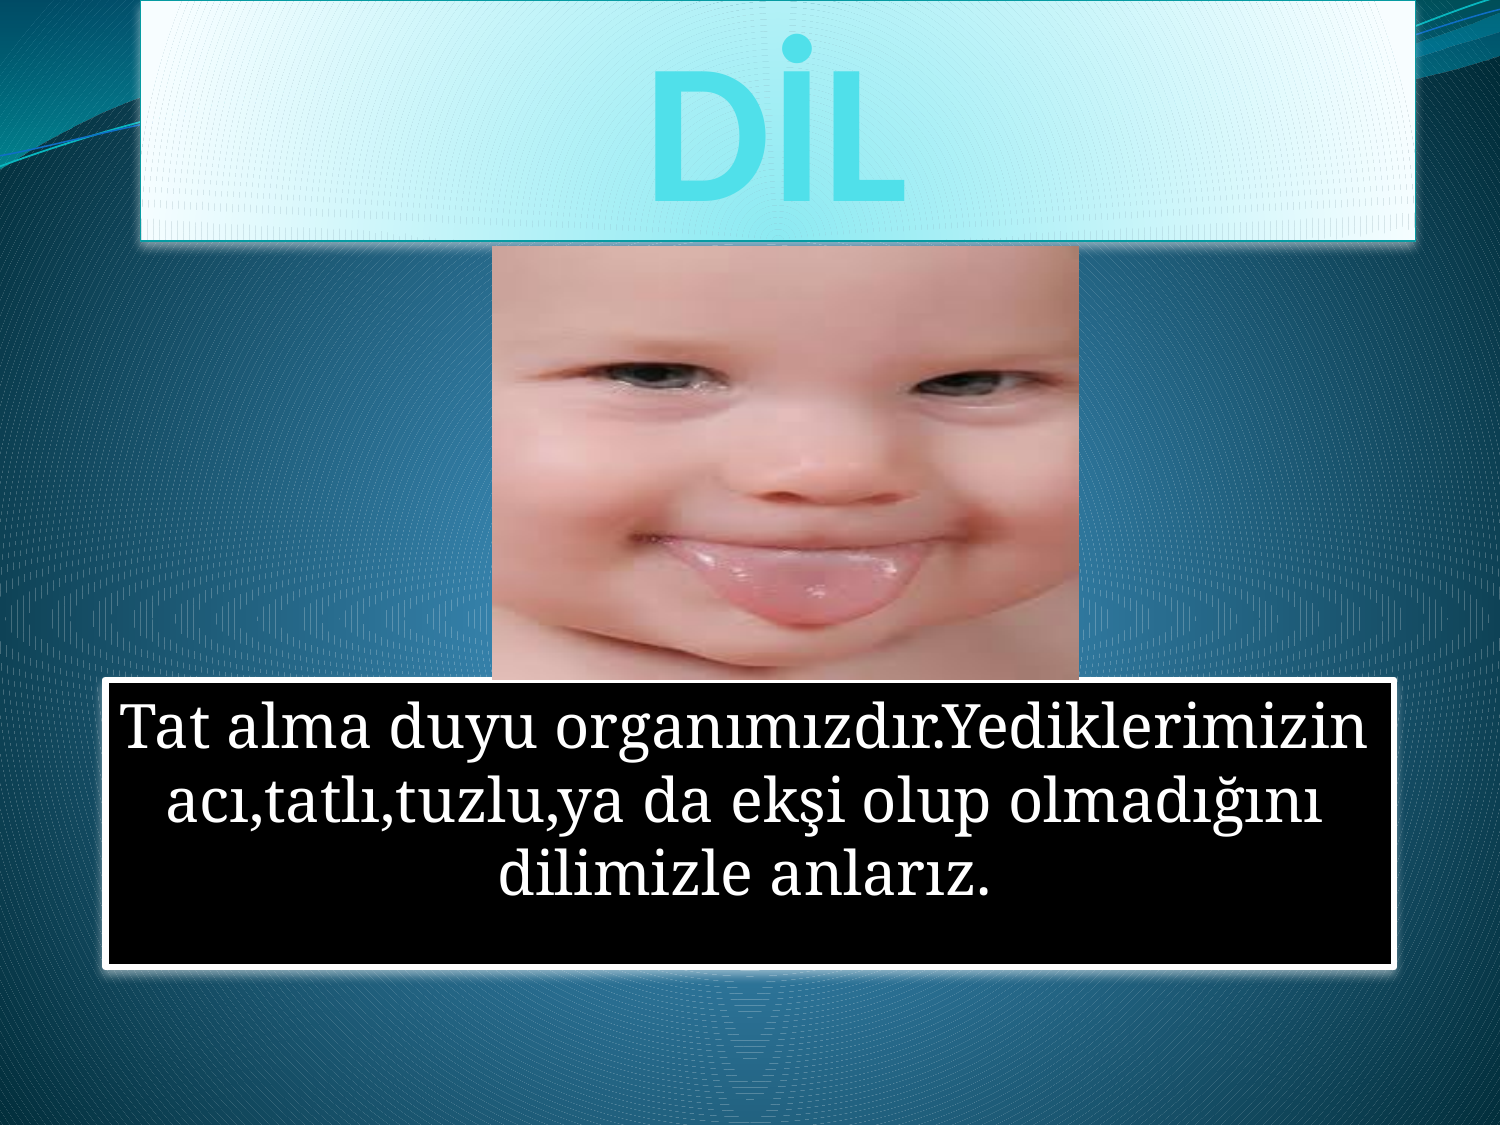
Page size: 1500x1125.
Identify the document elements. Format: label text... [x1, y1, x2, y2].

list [491, 245, 1079, 680]
title DİL [140, 0, 1416, 242]
subtitle Tat alma duyu organımızdır.Yediklerimizin acı,tatlı,tuzlu,ya da ekşi olup olmadığını dilimizle anlarız. [102, 677, 1397, 970]
